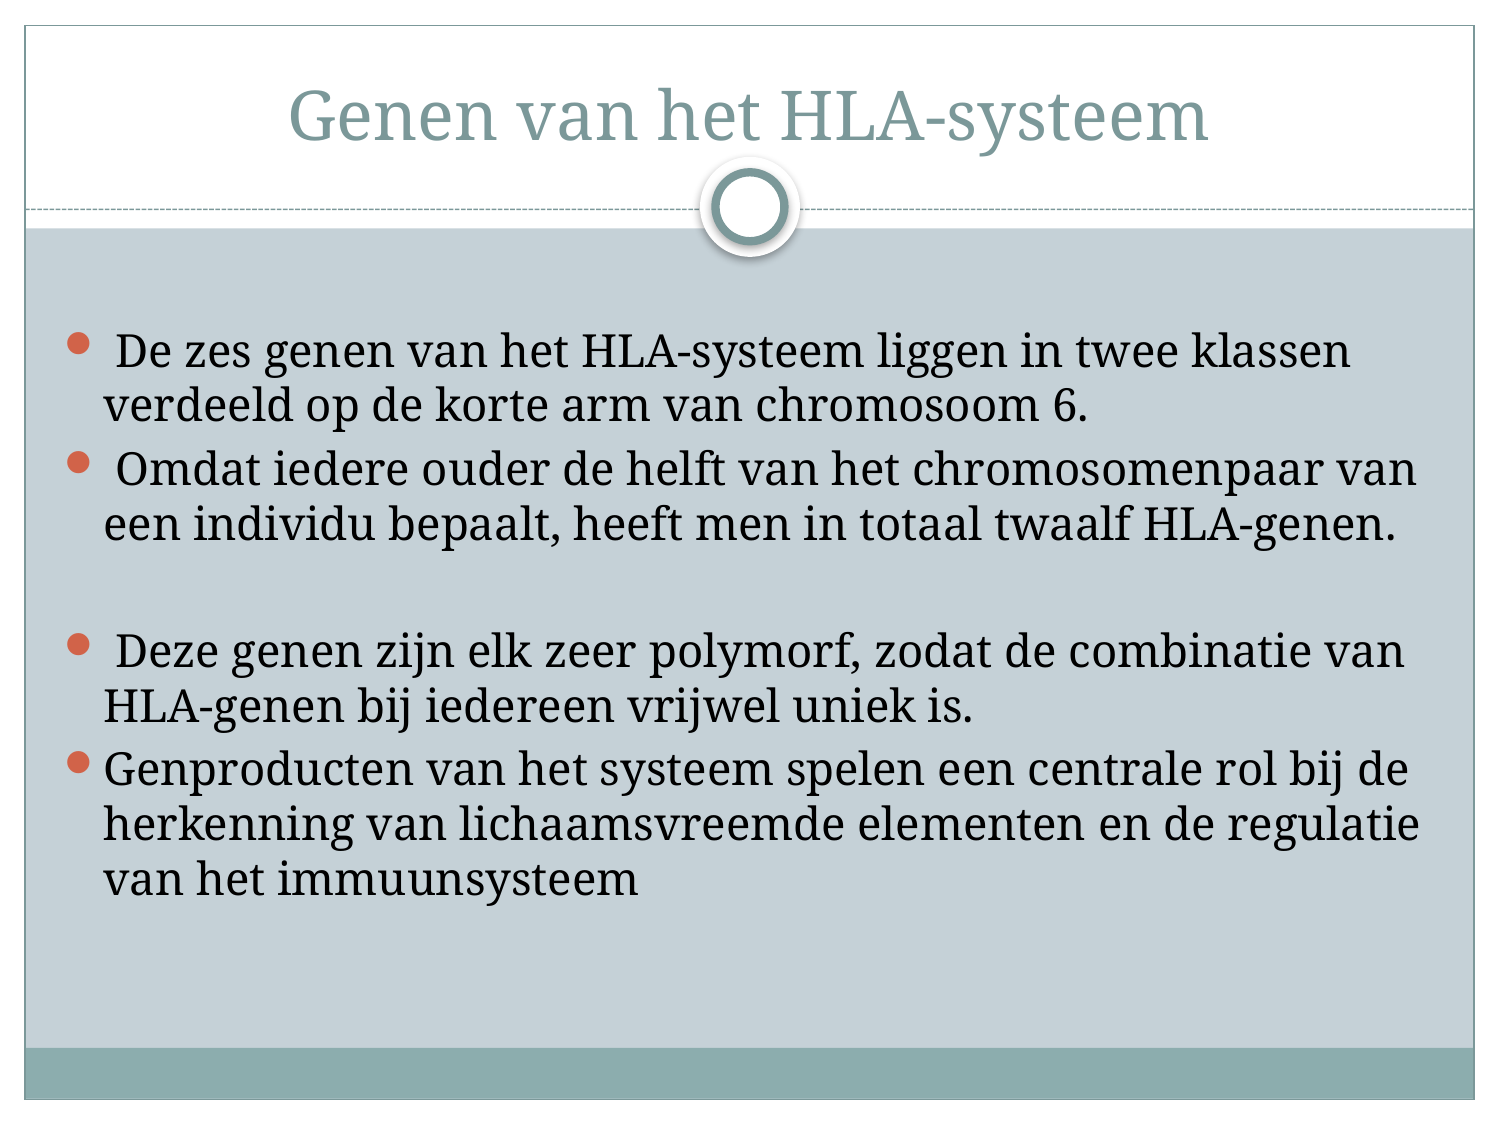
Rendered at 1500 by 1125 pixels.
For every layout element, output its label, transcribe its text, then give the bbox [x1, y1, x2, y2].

list De zes genen van het HLA-systeem liggen in twee klassen verdeeld op de korte arm van chromosoom 6. Omdat iedere ouder de helft van het chromosomenpaar van een individu bepaalt, heeft men in totaal twaalf HLA-genen. Deze genen zijn elk zeer polymorf, zodat de combinatie van HLA-genen bij iedereen vrijwel uniek is. Genproducten van het systeem spelen een centrale rol bij de herkenning van lichaamsvreemde elementen en de regulatie van het immuunsysteem [49, 250, 1445, 1001]
title Genen van het HLA-systeem [49, 37, 1450, 162]
